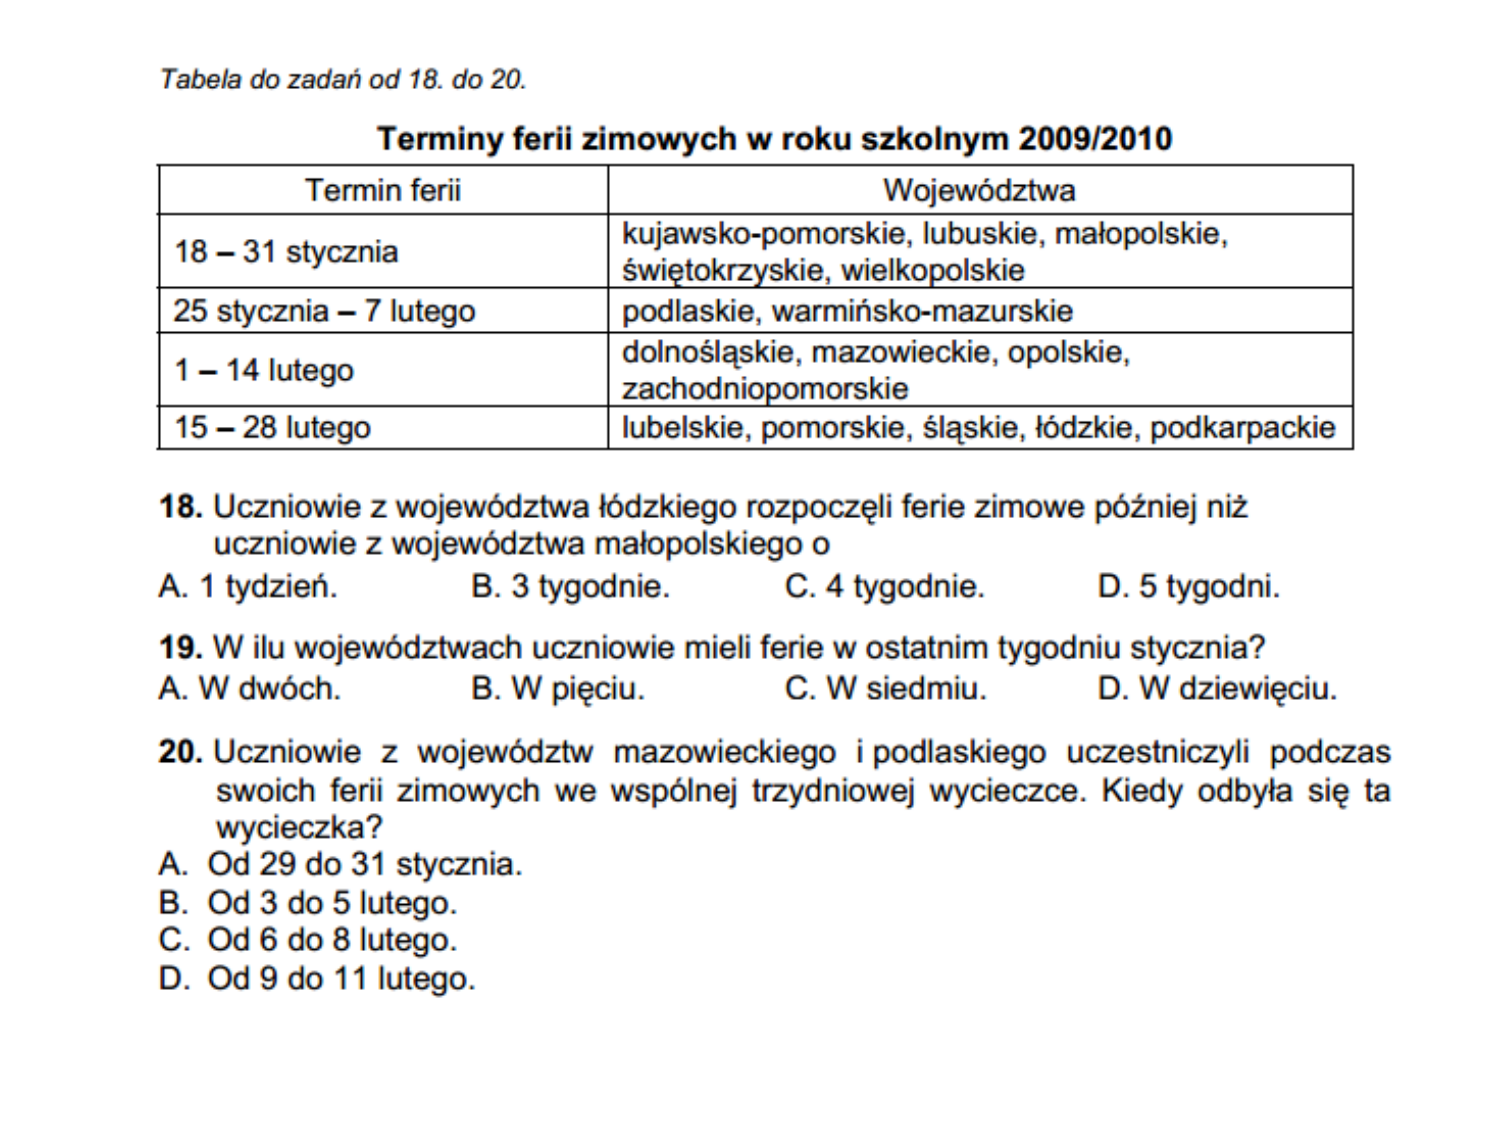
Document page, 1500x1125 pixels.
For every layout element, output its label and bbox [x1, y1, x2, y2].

picture [111, 42, 1424, 1000]
